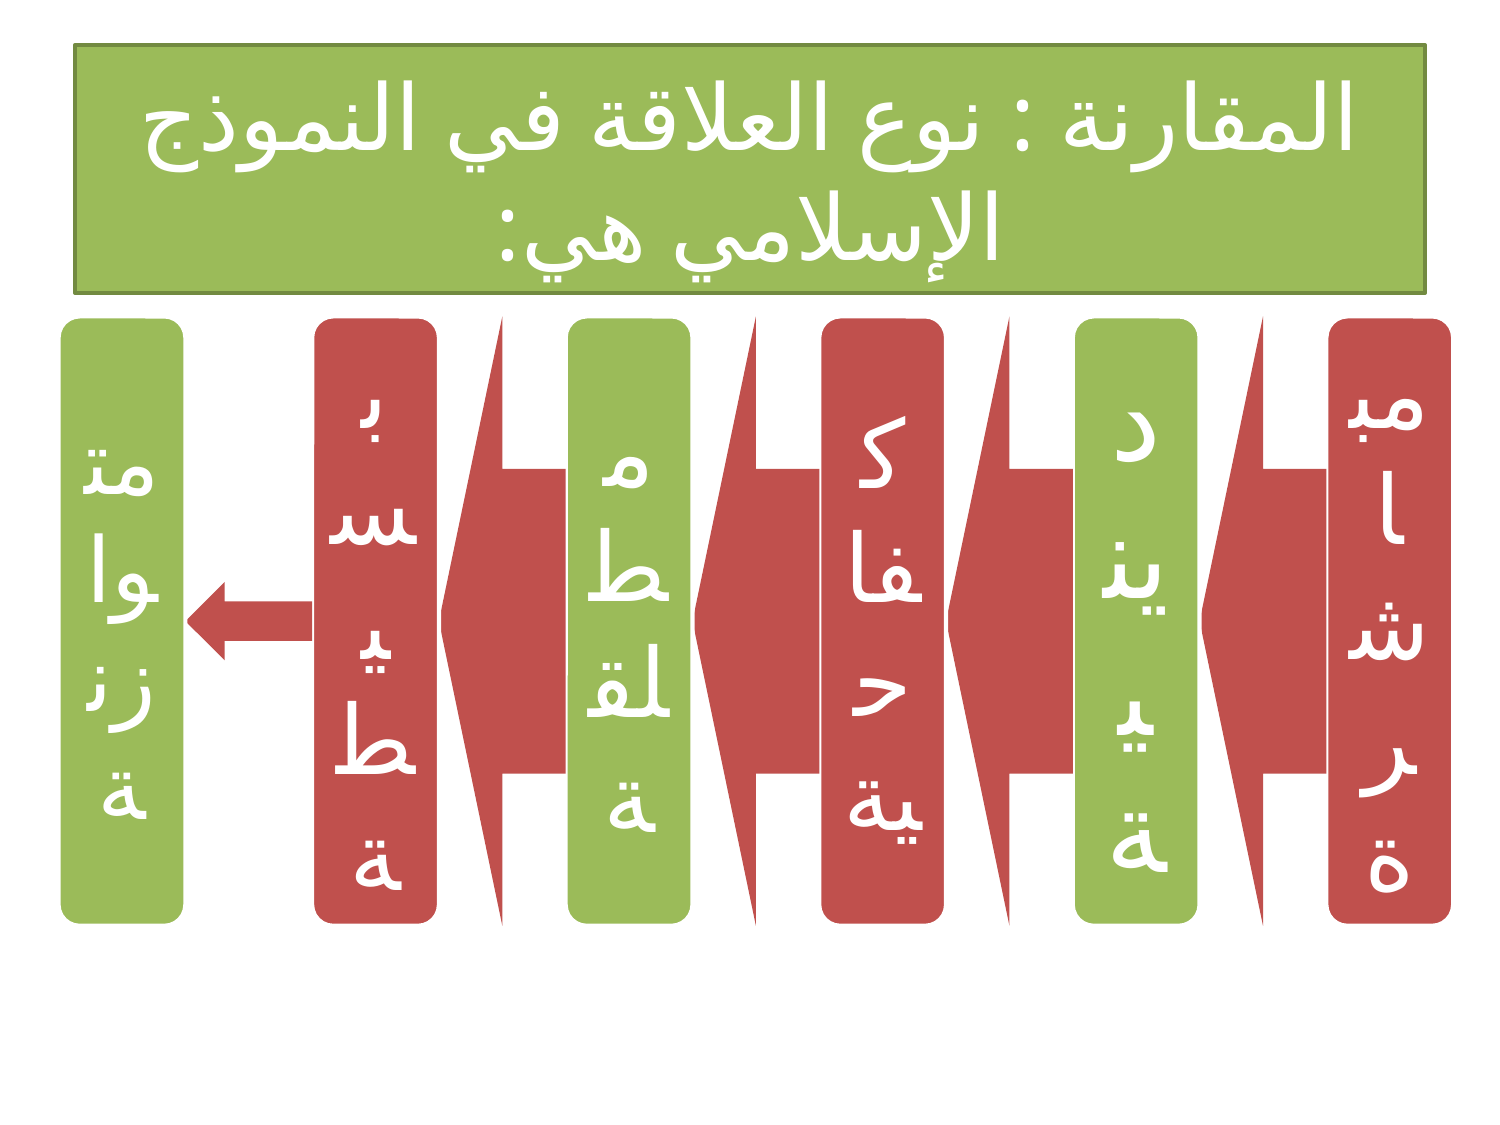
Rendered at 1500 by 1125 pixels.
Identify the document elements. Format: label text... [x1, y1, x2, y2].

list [58, 316, 1454, 927]
title المقارنة : نوع العلاقة في النموذج الإسلامي هي: [73, 43, 1427, 295]
